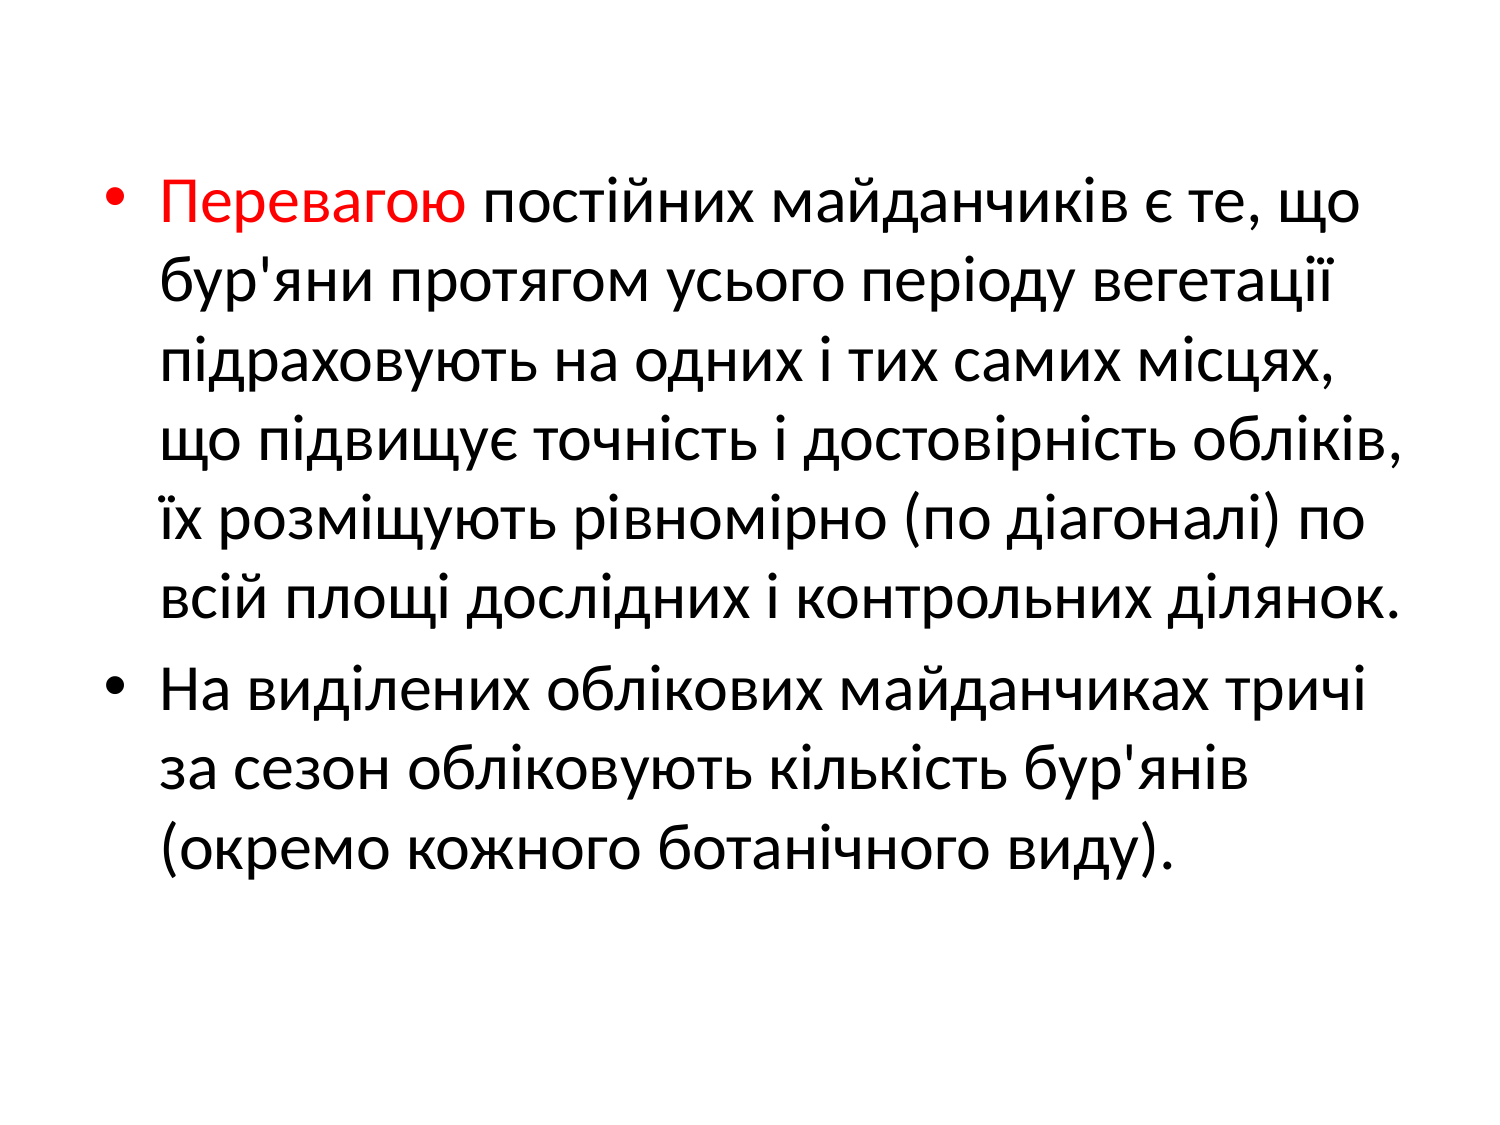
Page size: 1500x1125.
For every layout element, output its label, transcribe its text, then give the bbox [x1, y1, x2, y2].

list Перевагою постійних майданчиків є те, що бур'яни протягом усього періоду вегетації підраховують на одних і тих самих місцях, що підвищує точність і достовірність обліків, їх розміщують рівномірно (по діагоналі) по всій площі дослідних і контрольних ділянок. На виділених облікових майданчиках тричі за сезон обліковують кількість бур'янів (окремо кожного ботанічного виду). [88, 149, 1439, 892]
